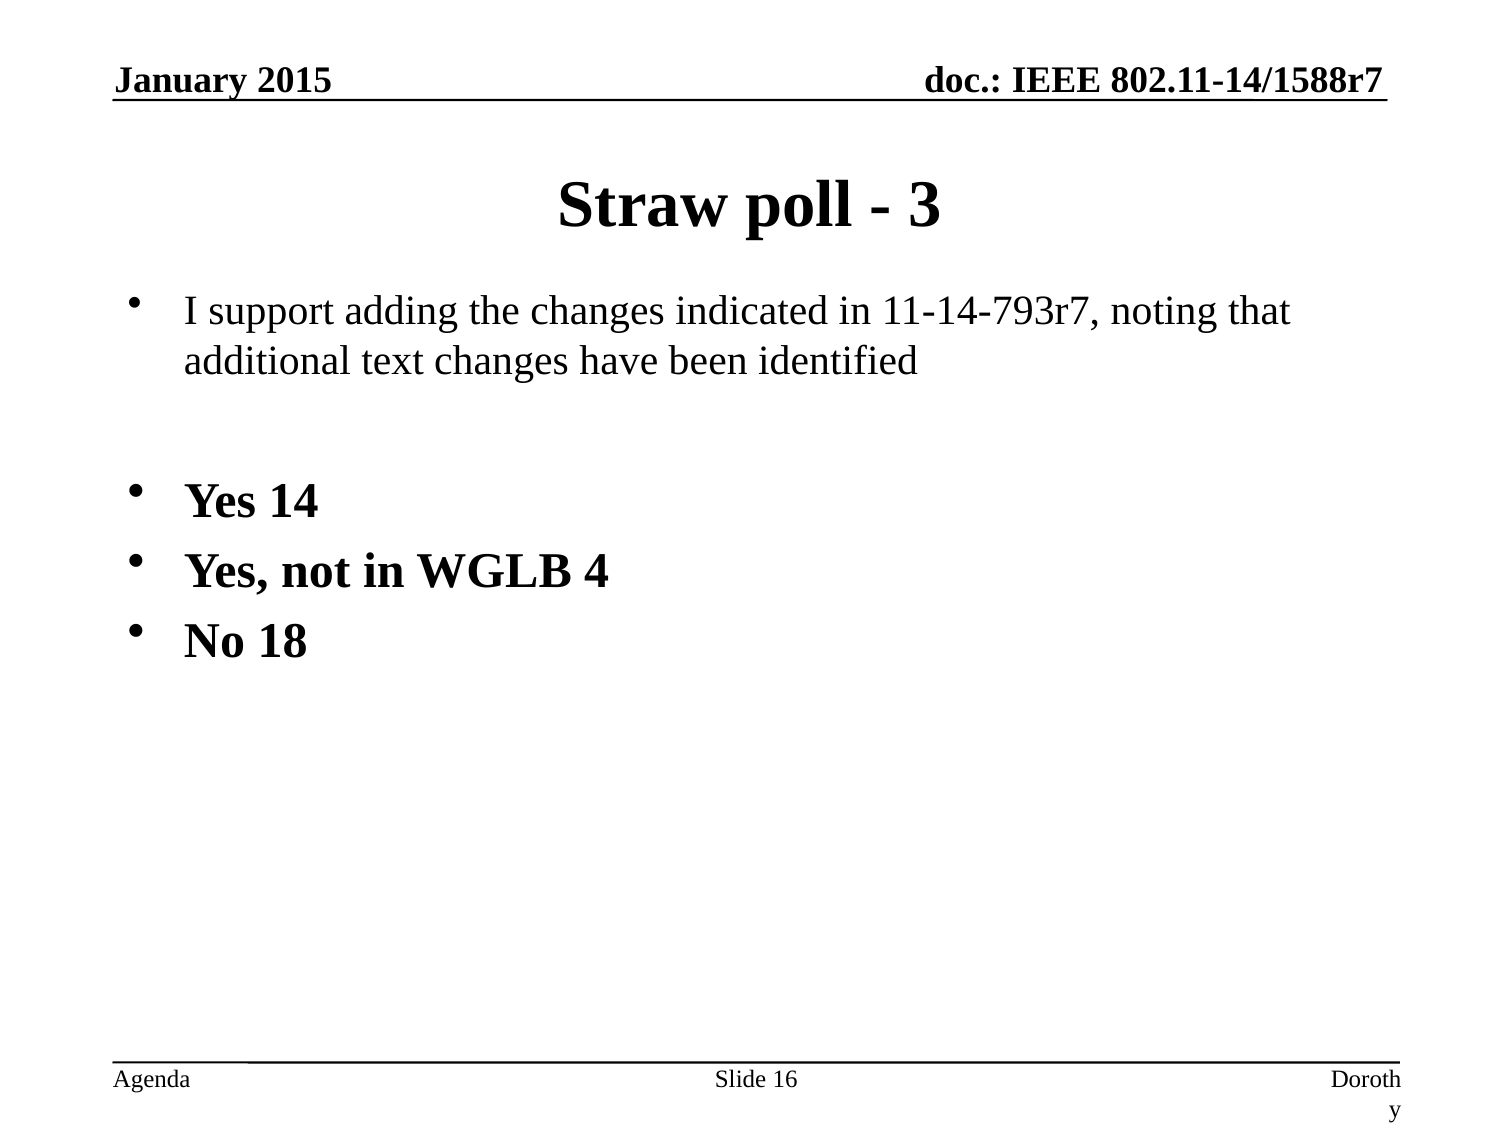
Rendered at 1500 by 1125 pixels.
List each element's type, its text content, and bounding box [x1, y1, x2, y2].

slide_number Slide 16 [712, 1062, 800, 1093]
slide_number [114, 54, 425, 100]
title Straw poll - 3 [112, 112, 1388, 275]
list I support adding the changes indicated in 11-14-793r7, noting that additional text changes have been identified Yes 14 Yes, not in WGLB 4 No 18 [112, 275, 1388, 850]
footer Dorothy Stanley, Aruba Networks [1325, 1062, 1402, 1093]
